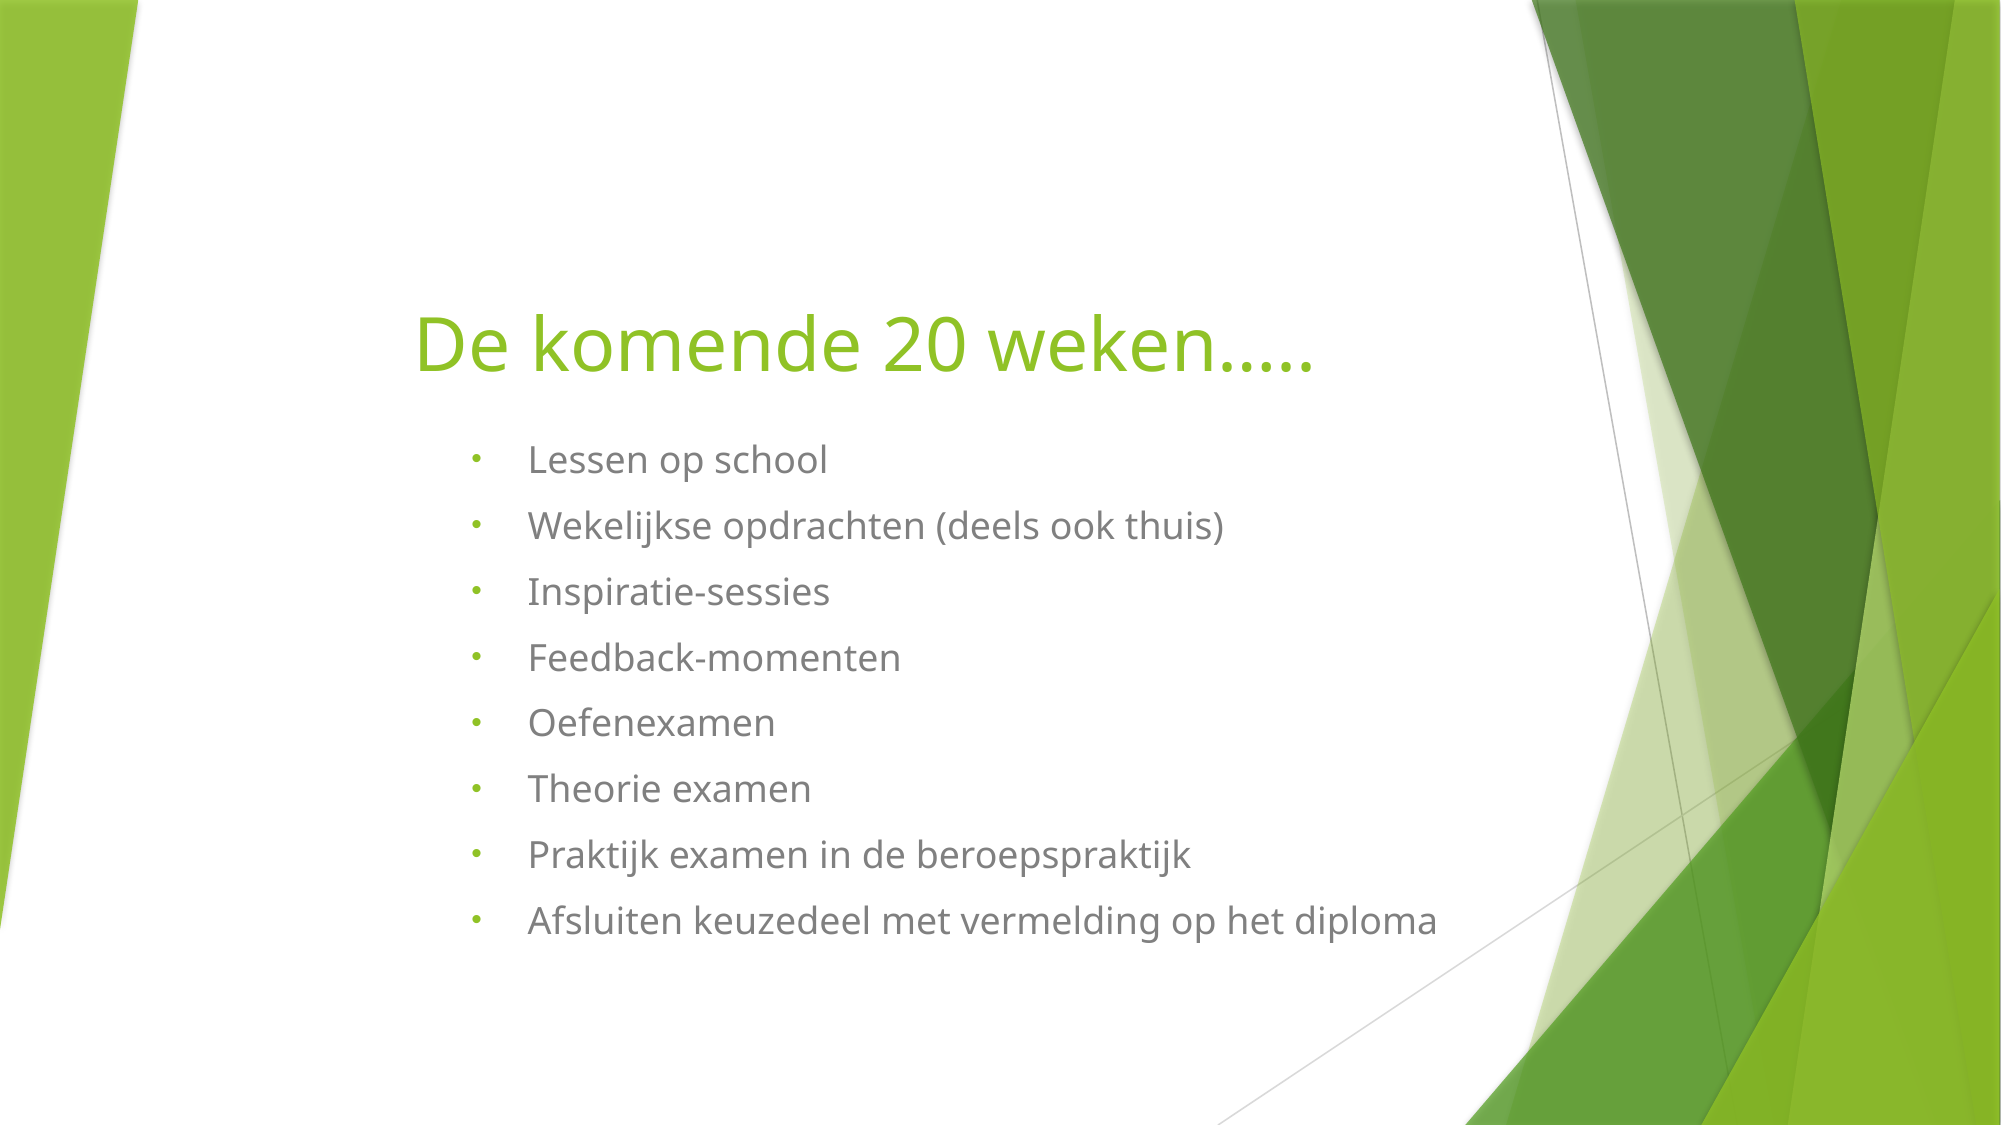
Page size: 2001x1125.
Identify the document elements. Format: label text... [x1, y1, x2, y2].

subtitle Lessen op school Wekelijkse opdrachten (deels ook thuis) Inspiratie-sessies Feedback-momenten Oefenexamen Theorie examen Praktijk examen in de beroepspraktijk Afsluiten keuzedeel met vermelding op het diploma [456, 428, 1526, 1125]
title De komende 20 weken….. [0, 259, 1333, 395]
